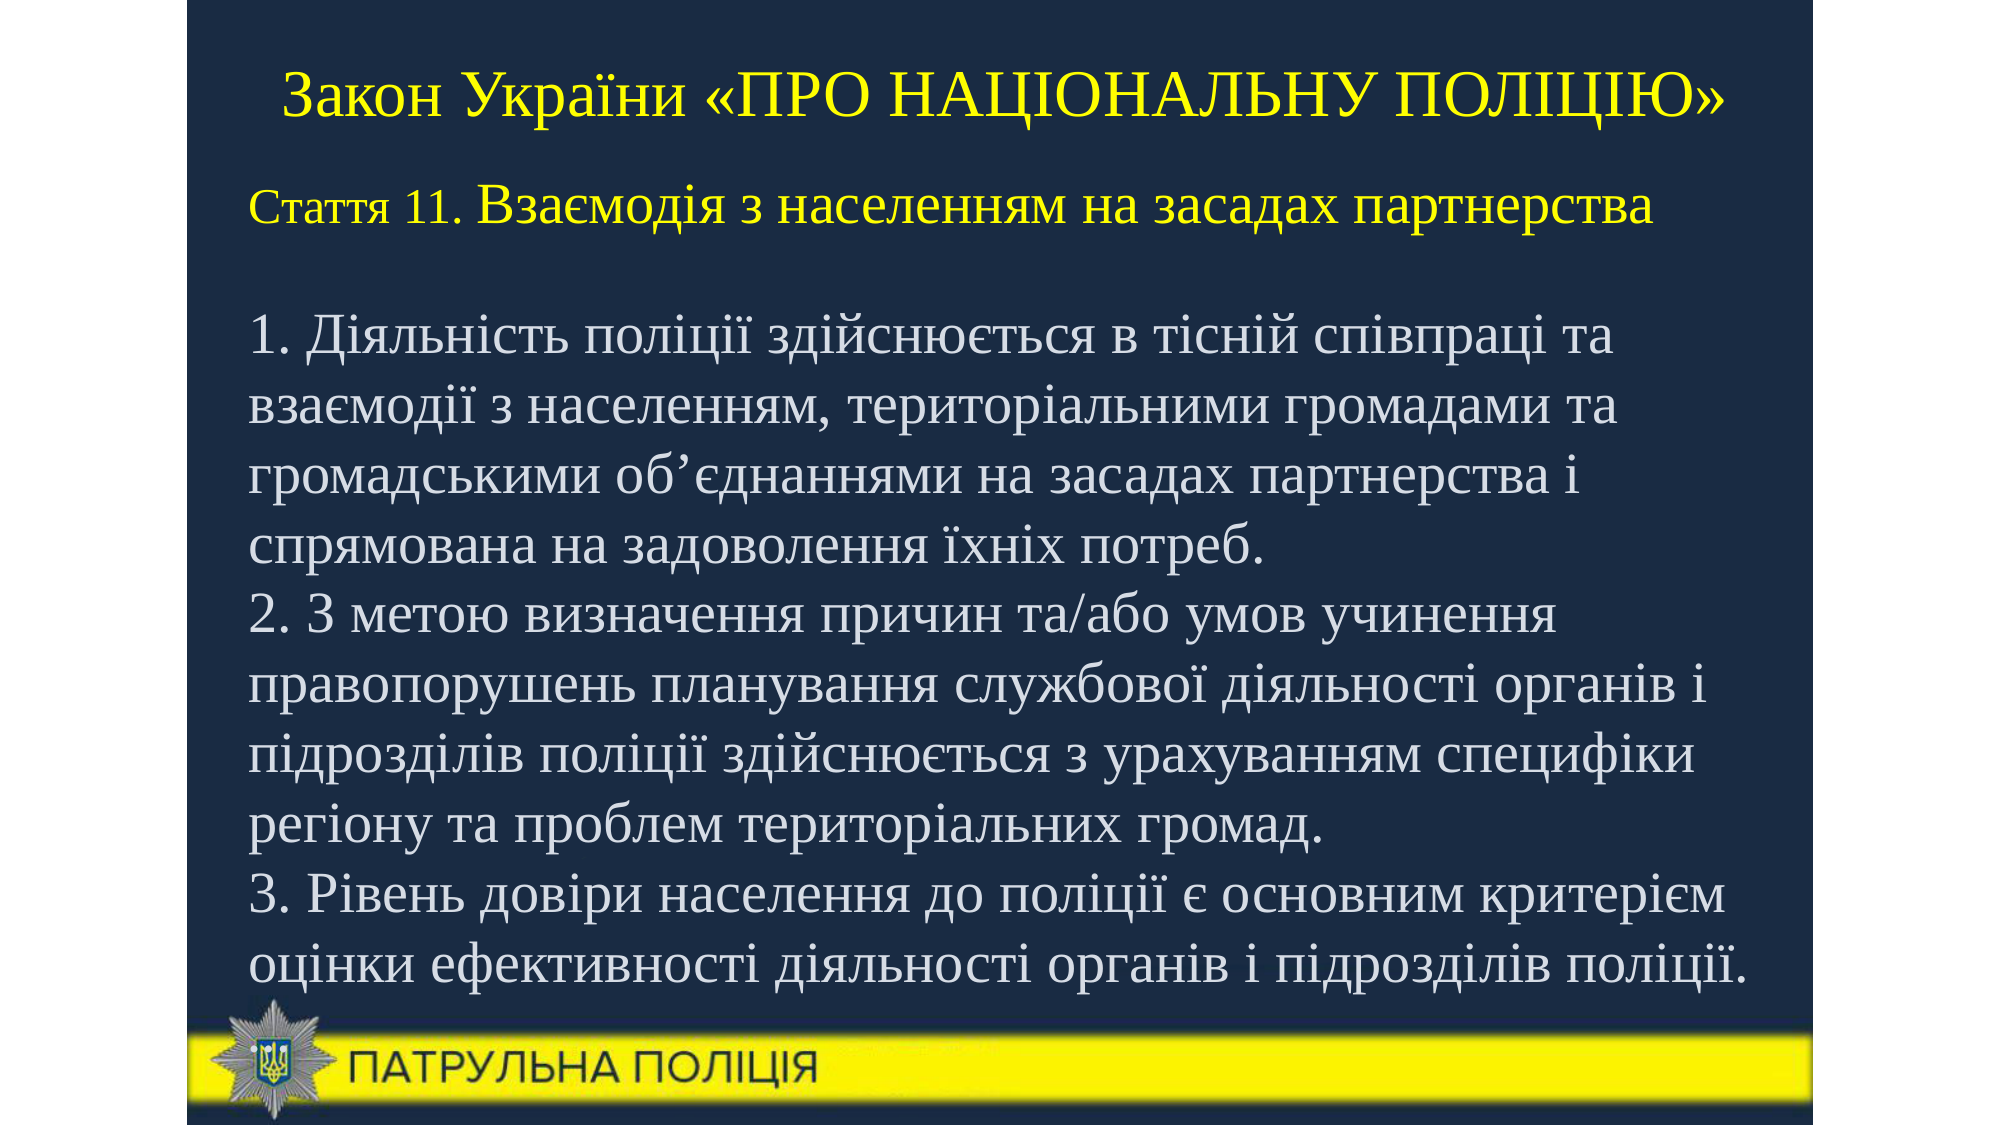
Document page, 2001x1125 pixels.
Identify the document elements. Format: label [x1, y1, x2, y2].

picture [187, 0, 1813, 1125]
